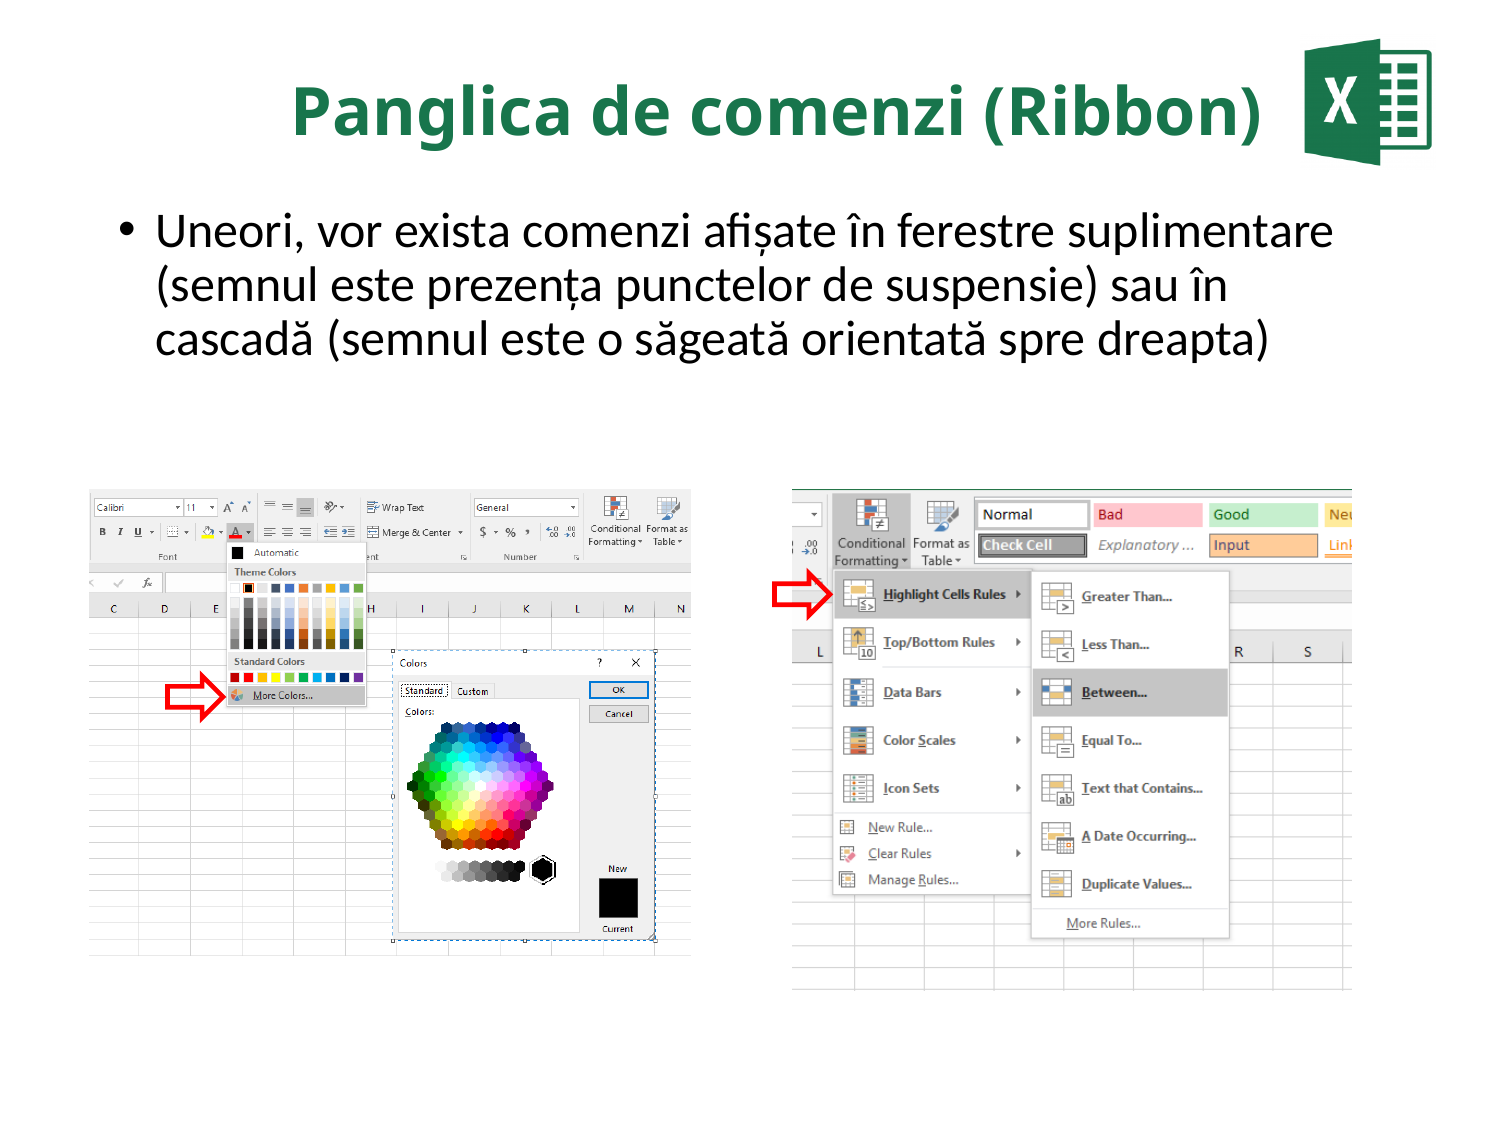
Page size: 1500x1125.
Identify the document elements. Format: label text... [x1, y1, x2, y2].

picture [1300, 34, 1436, 170]
title Panglica de comenzi (Ribbon) [103, 59, 1279, 168]
list Uneori, vor exista comenzi afişate în ferestre suplimentare (semnul este prezenţa punctelor de suspensie) sau în cascadă (semnul este o săgeată orientată spre dreapta) [103, 196, 1397, 1034]
picture [792, 489, 1352, 991]
picture [89, 489, 691, 956]
text_box [773, 582, 792, 606]
